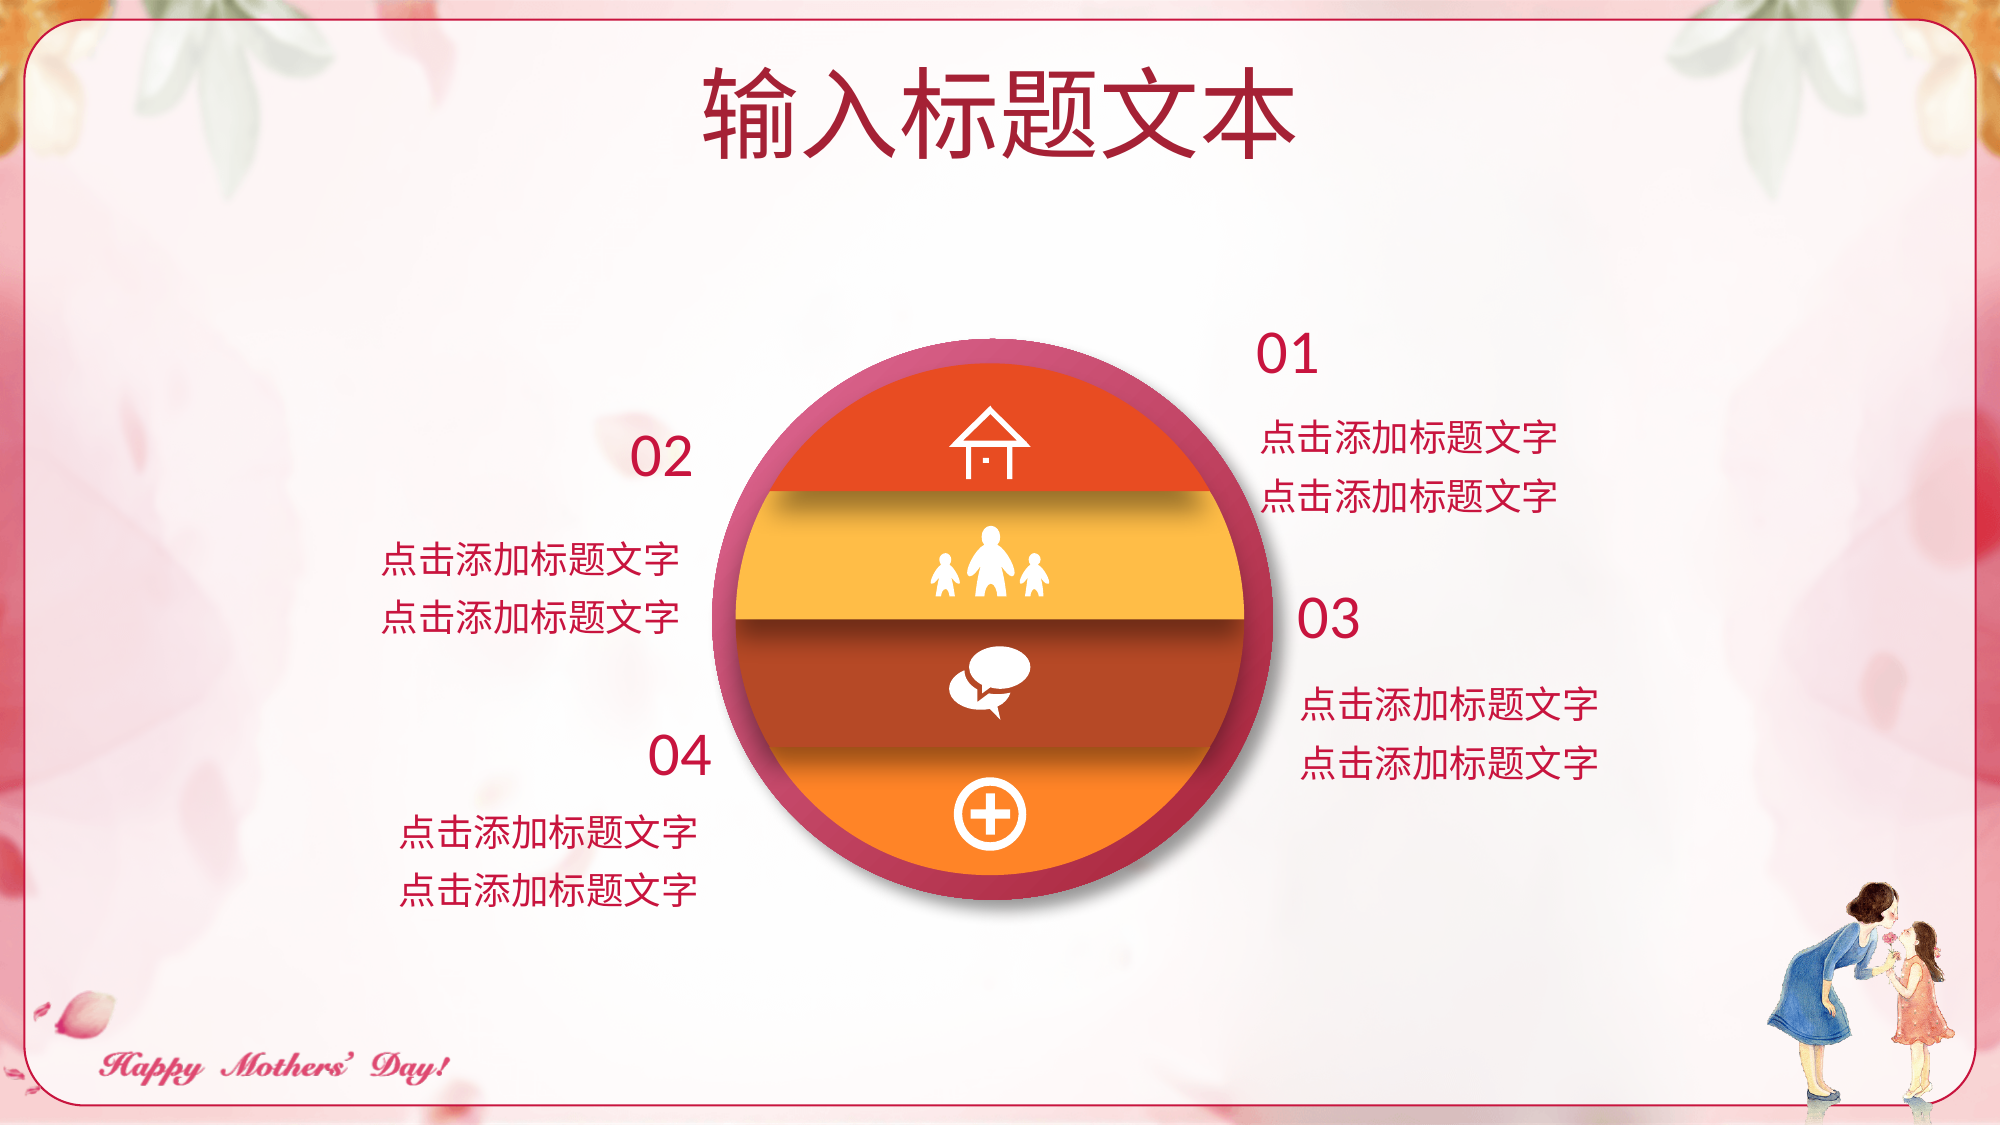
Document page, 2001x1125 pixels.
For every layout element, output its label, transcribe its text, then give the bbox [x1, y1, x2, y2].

text_box [949, 670, 1011, 720]
text_box [735, 510, 1245, 620]
text_box 点击添加标题文字 点击添加标题文字 [1285, 656, 1674, 796]
picture [0, 0, 2000, 1125]
text_box [1019, 553, 1050, 597]
text_box [967, 525, 1015, 597]
text_box 点击添加标题文字 点击添加标题文字 [1244, 389, 1633, 529]
text_box [930, 553, 960, 597]
text_box 02 [614, 405, 710, 497]
text_box 点击添加标题文字 点击添加标题文字 [314, 498, 696, 663]
text_box [949, 405, 1031, 480]
text_box 04 [633, 704, 728, 796]
text_box 点击添加标题文字 点击添加标题文字 [333, 771, 714, 937]
text_box [969, 646, 1031, 694]
text_box 输入标题文本 [685, 44, 1315, 180]
text_box [738, 654, 1242, 748]
text_box 01 [1241, 302, 1336, 394]
text_box 03 [1282, 567, 1377, 659]
text_box [796, 786, 1184, 876]
text_box [712, 338, 1273, 900]
text_box [953, 777, 1027, 851]
text_box [769, 363, 1211, 492]
